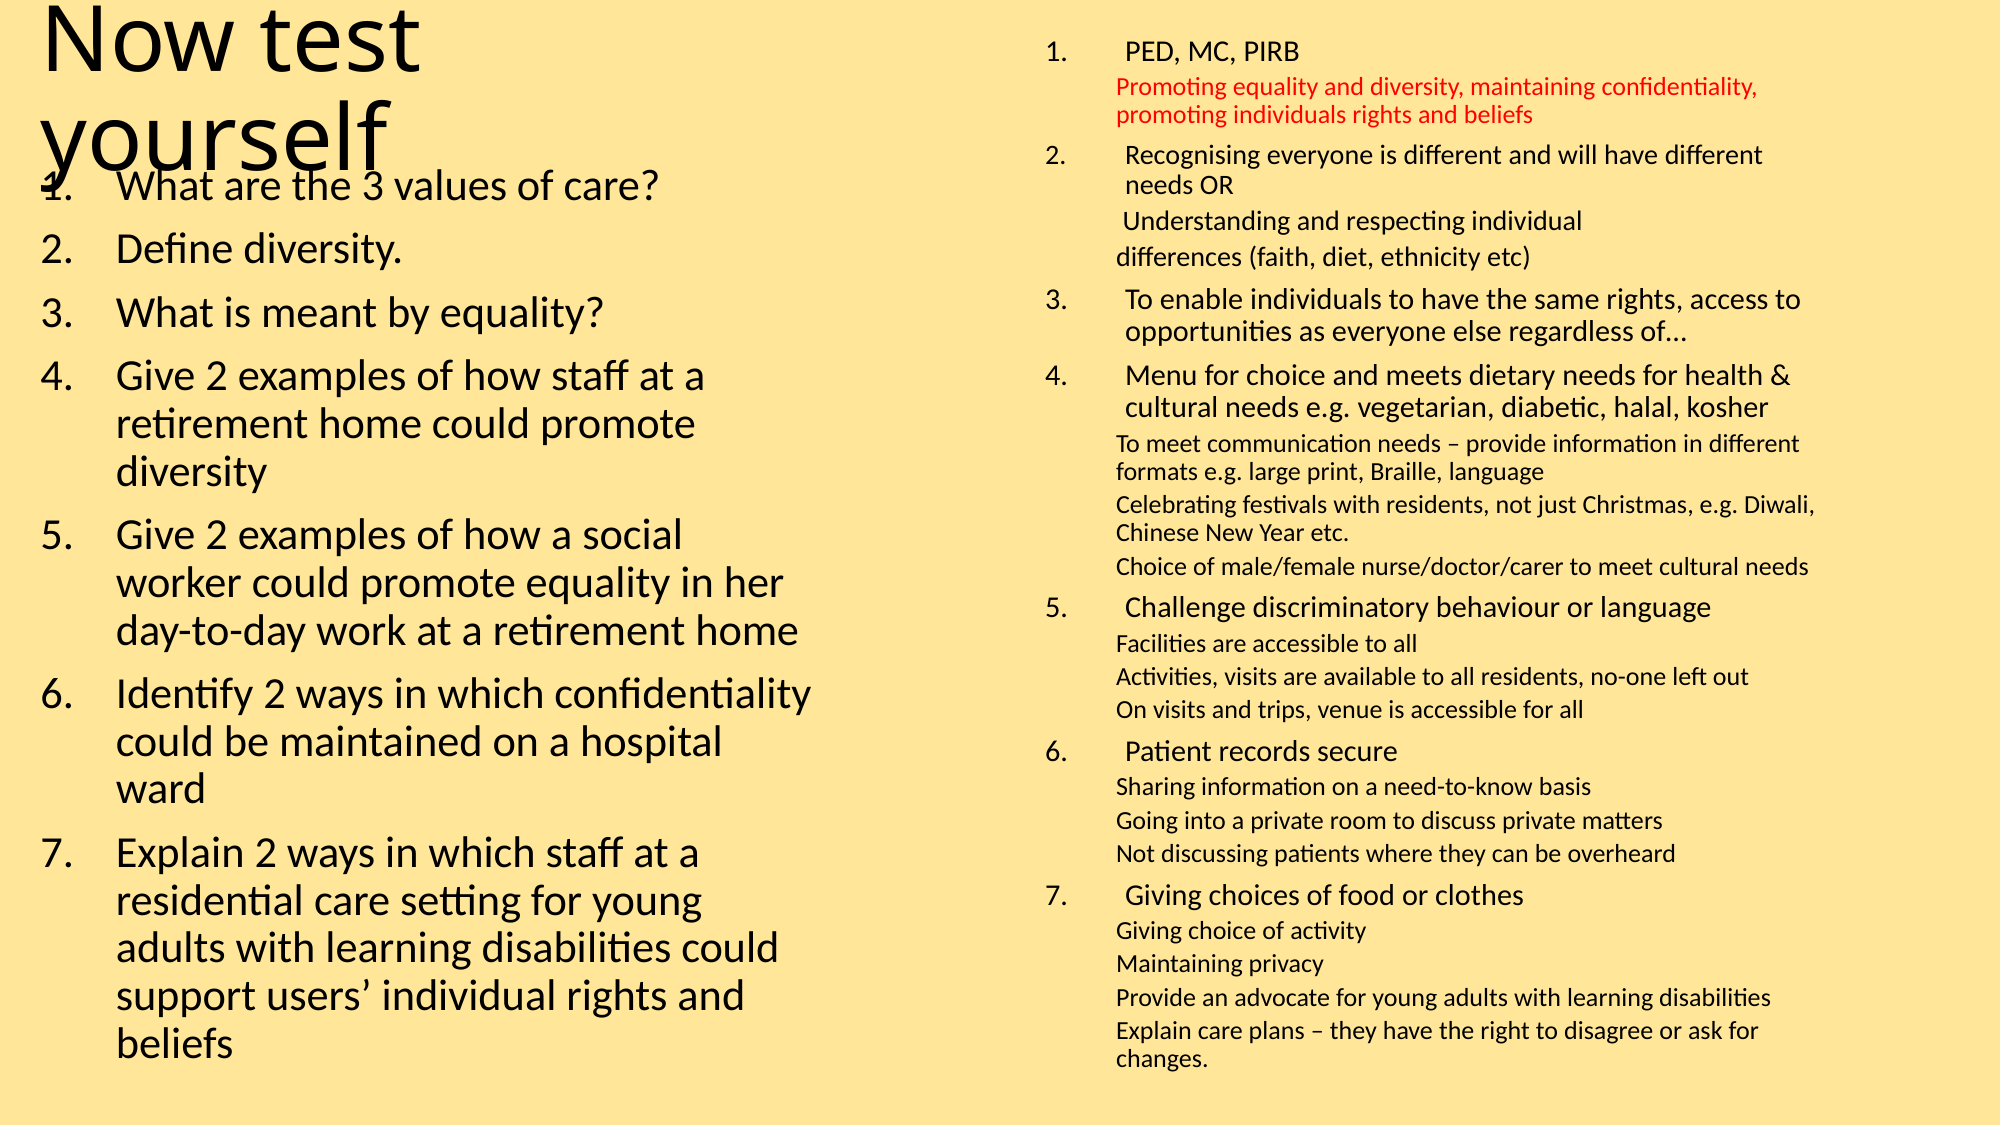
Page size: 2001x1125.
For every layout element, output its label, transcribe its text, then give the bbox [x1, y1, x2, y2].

text_box PED, MC, PIRB Promoting equality and diversity, maintaining confidentiality, promoting individuals rights and beliefs Recognising everyone is different and will have different needs OR Understanding and respecting individual differences (faith, diet, ethnicity etc) To enable individuals to have the same rights, access to opportunities as everyone else regardless of… Menu for choice and meets dietary needs for health & cultural needs e.g. vegetarian, diabetic, halal, kosher To meet communication needs – provide information in different formats e.g. large print, Braille, language Celebrating festivals with residents, not just Christmas, e.g. Diwali, Chinese New Year etc. Choice of male/female nurse/doctor/carer to meet cultural needs Challenge discriminatory behaviour or language Facilities are accessible to all Activities, visits are available to all residents, no-one left out On visits and trips, venue is accessible for all Patient records secure Sharing information on a need-to-know basis Going into a private room to discuss private matters Not discussing patients where they can be overheard Giving choices of food or clothes Giving choice of activity Maintaining privacy Provide an advocate for young adults with learning disabilities Explain care plans – they have the right to disagree or ask for changes. [1030, 27, 1837, 1083]
list What are the 3 values of care? Define diversity. What is meant by equality? Give 2 examples of how staff at a retirement home could promote diversity Give 2 examples of how a social worker could promote equality in her day-to-day work at a retirement home Identify 2 ways in which confidentiality could be maintained on a hospital ward Explain 2 ways in which staff at a residential care setting for young adults with learning disabilities could support users’ individual rights and beliefs [25, 154, 832, 1083]
title Now test yourself [25, 27, 718, 154]
